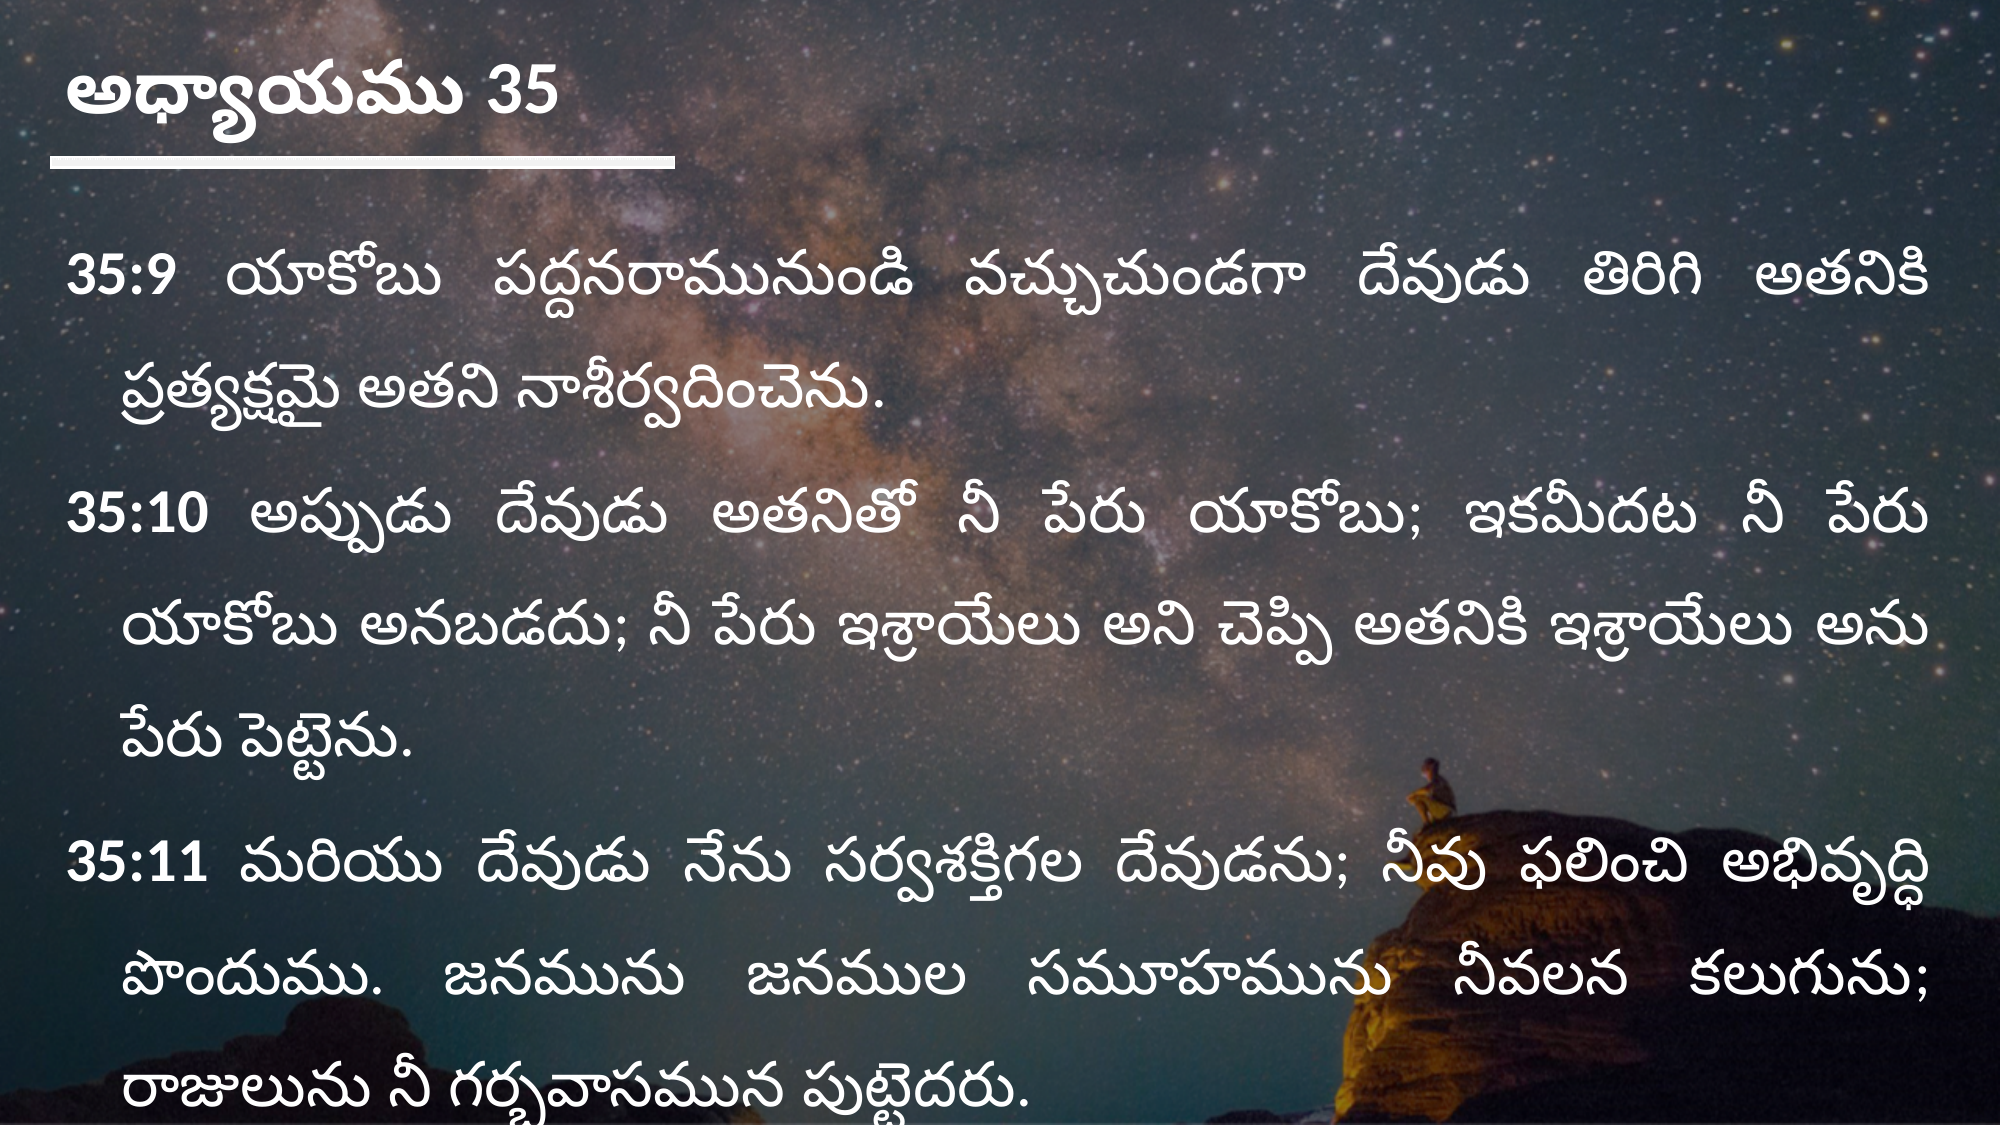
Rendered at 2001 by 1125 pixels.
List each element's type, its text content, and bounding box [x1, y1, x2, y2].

picture [0, 0, 2000, 1125]
title అధ్యాయము 35 [50, 0, 1925, 167]
list 35:9 యాకోబు పద్దనరామునుండి వచ్చుచుండగా దేవుడు తిరిగి అతనికి ప్రత్యక్షమై అతని నాశీర్వదించెను. 35:10 అప్పుడు దేవుడు అతనితో నీ పేరు యాకోబు; ఇకమీదట నీ పేరు యాకోబు అనబడదు; నీ పేరు ఇశ్రాయేలు అని చెప్పి అతనికి ఇశ్రాయేలు అను పేరు పెట్టెను. 35:11 మరియు దేవుడు నేను సర్వశక్తిగల దేవుడను; నీవు ఫలించి అభివృద్ధి పొందుము. జనమును జనముల సమూహమును నీవలన కలుగును; రాజులును నీ గర్భవాసమున పుట్టెదరు. [50, 187, 1946, 1063]
